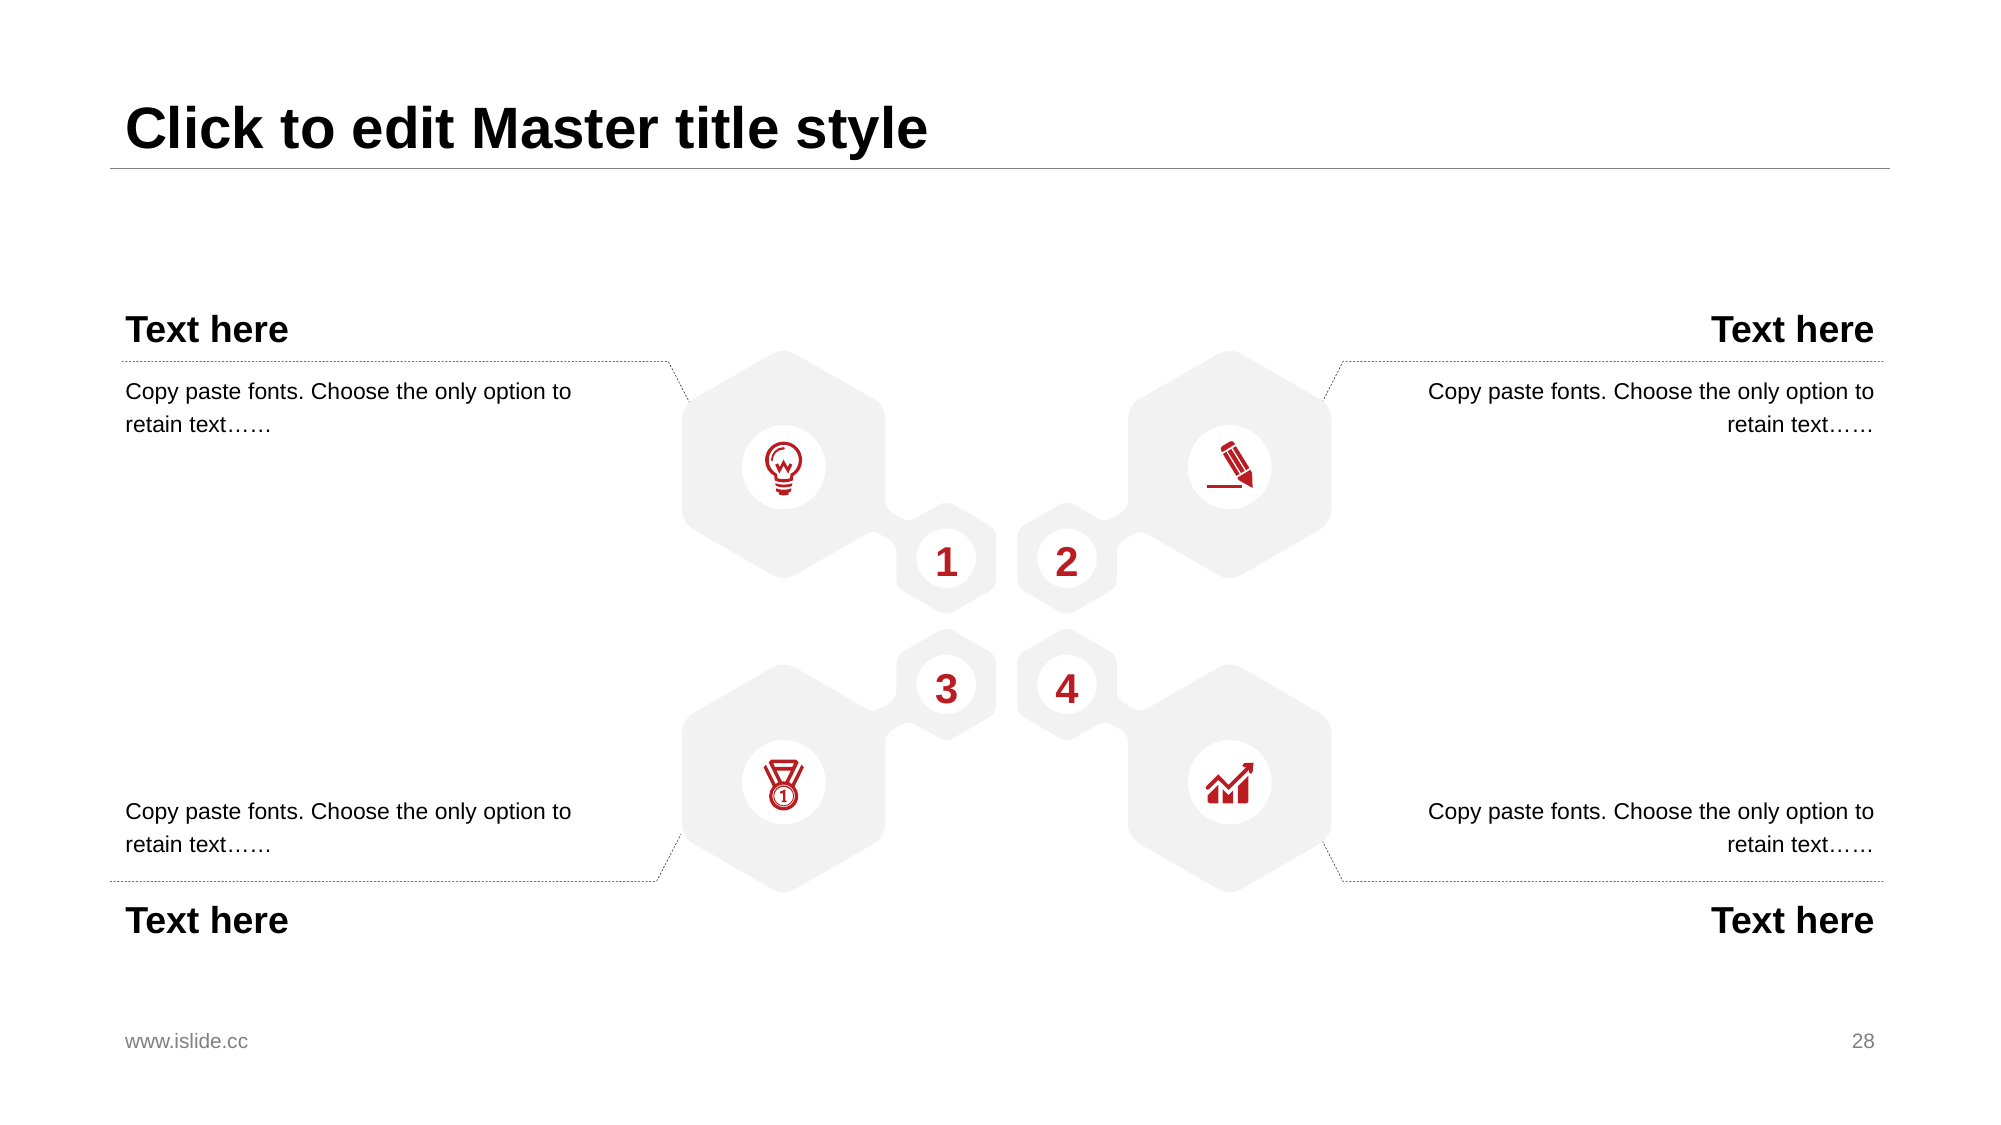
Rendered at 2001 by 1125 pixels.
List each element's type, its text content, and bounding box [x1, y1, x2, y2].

title Click to edit Master title style [109, 0, 1890, 169]
footer www.islide.cc [109, 1023, 790, 1058]
slide_number 28 [1412, 1023, 1890, 1058]
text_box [109, 264, 1890, 965]
